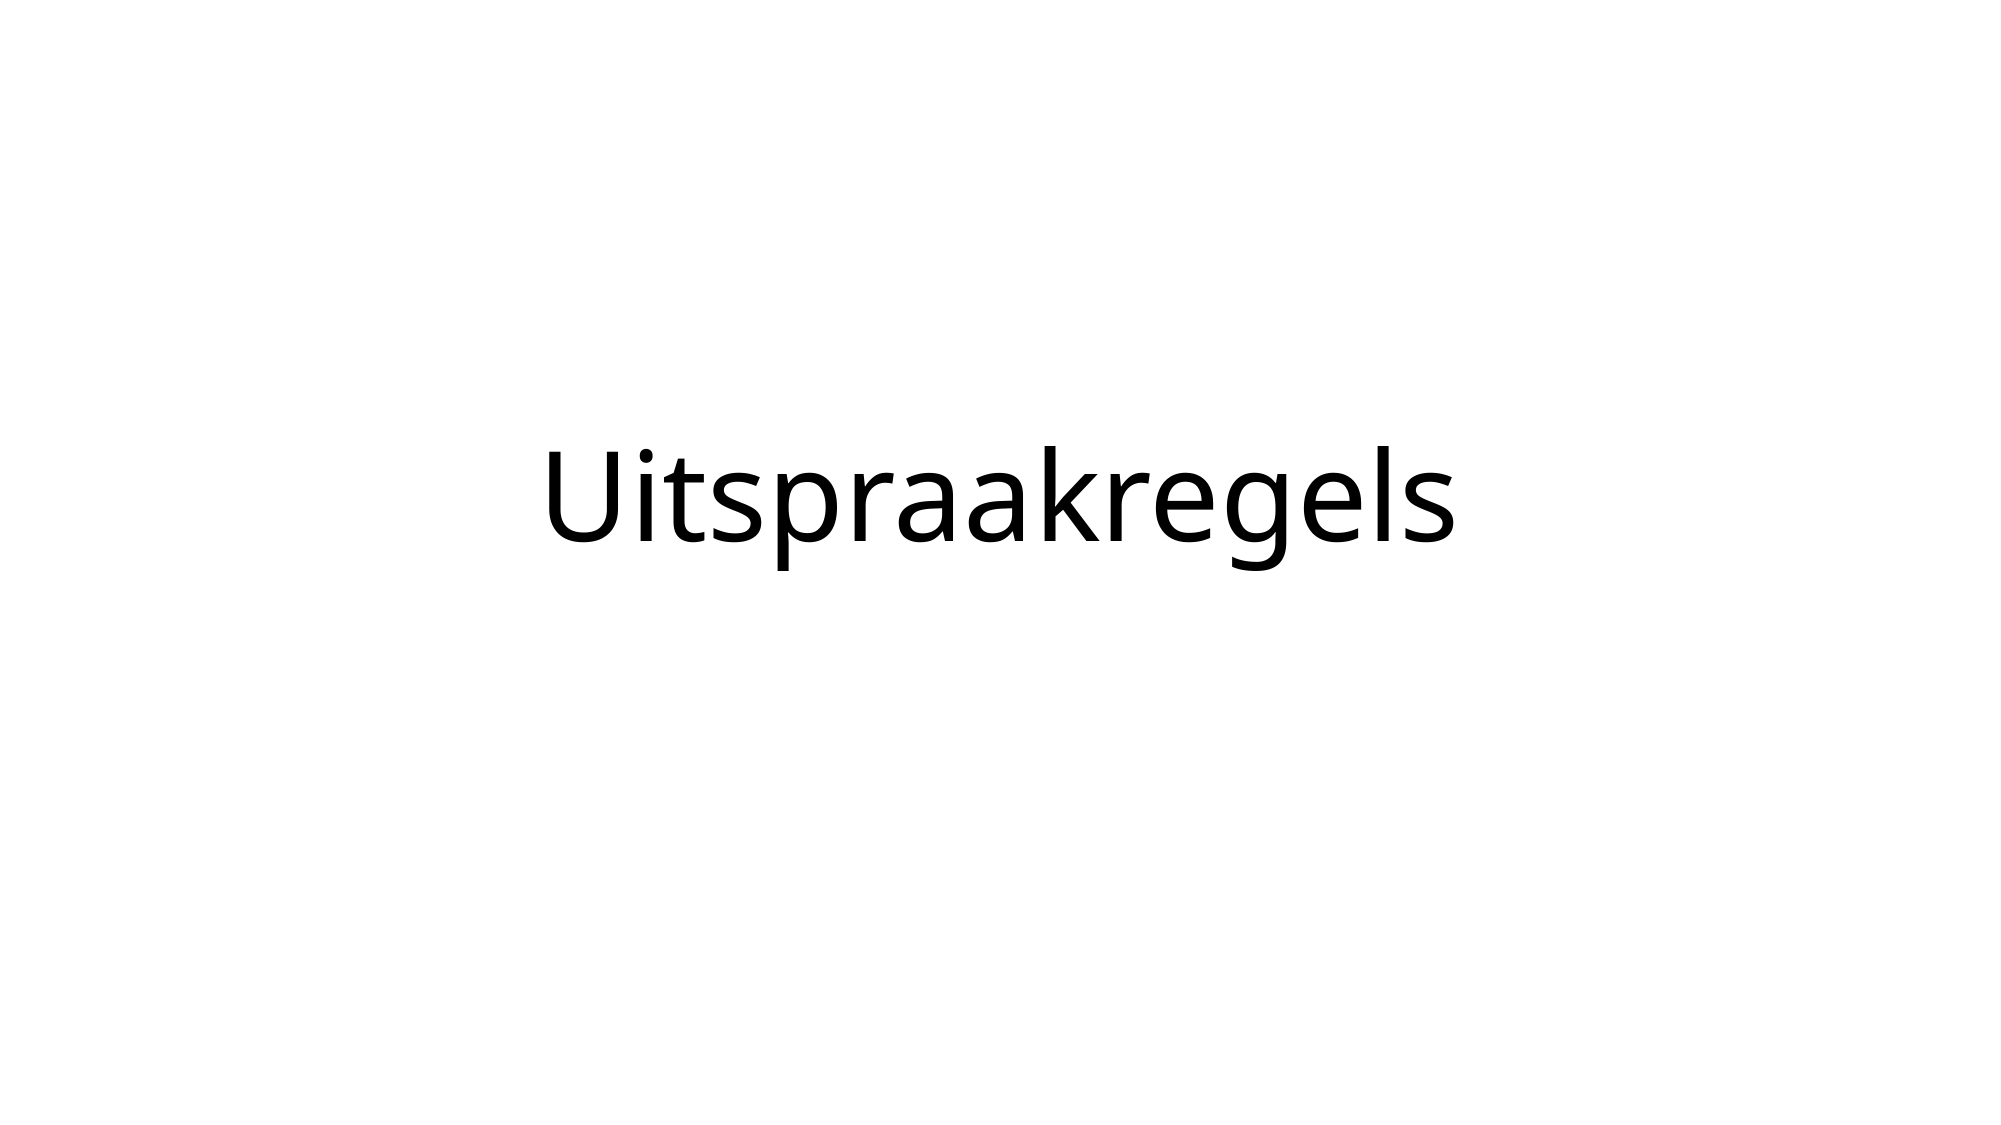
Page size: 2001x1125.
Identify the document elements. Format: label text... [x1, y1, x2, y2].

title Uitspraakregels [249, 184, 1750, 576]
